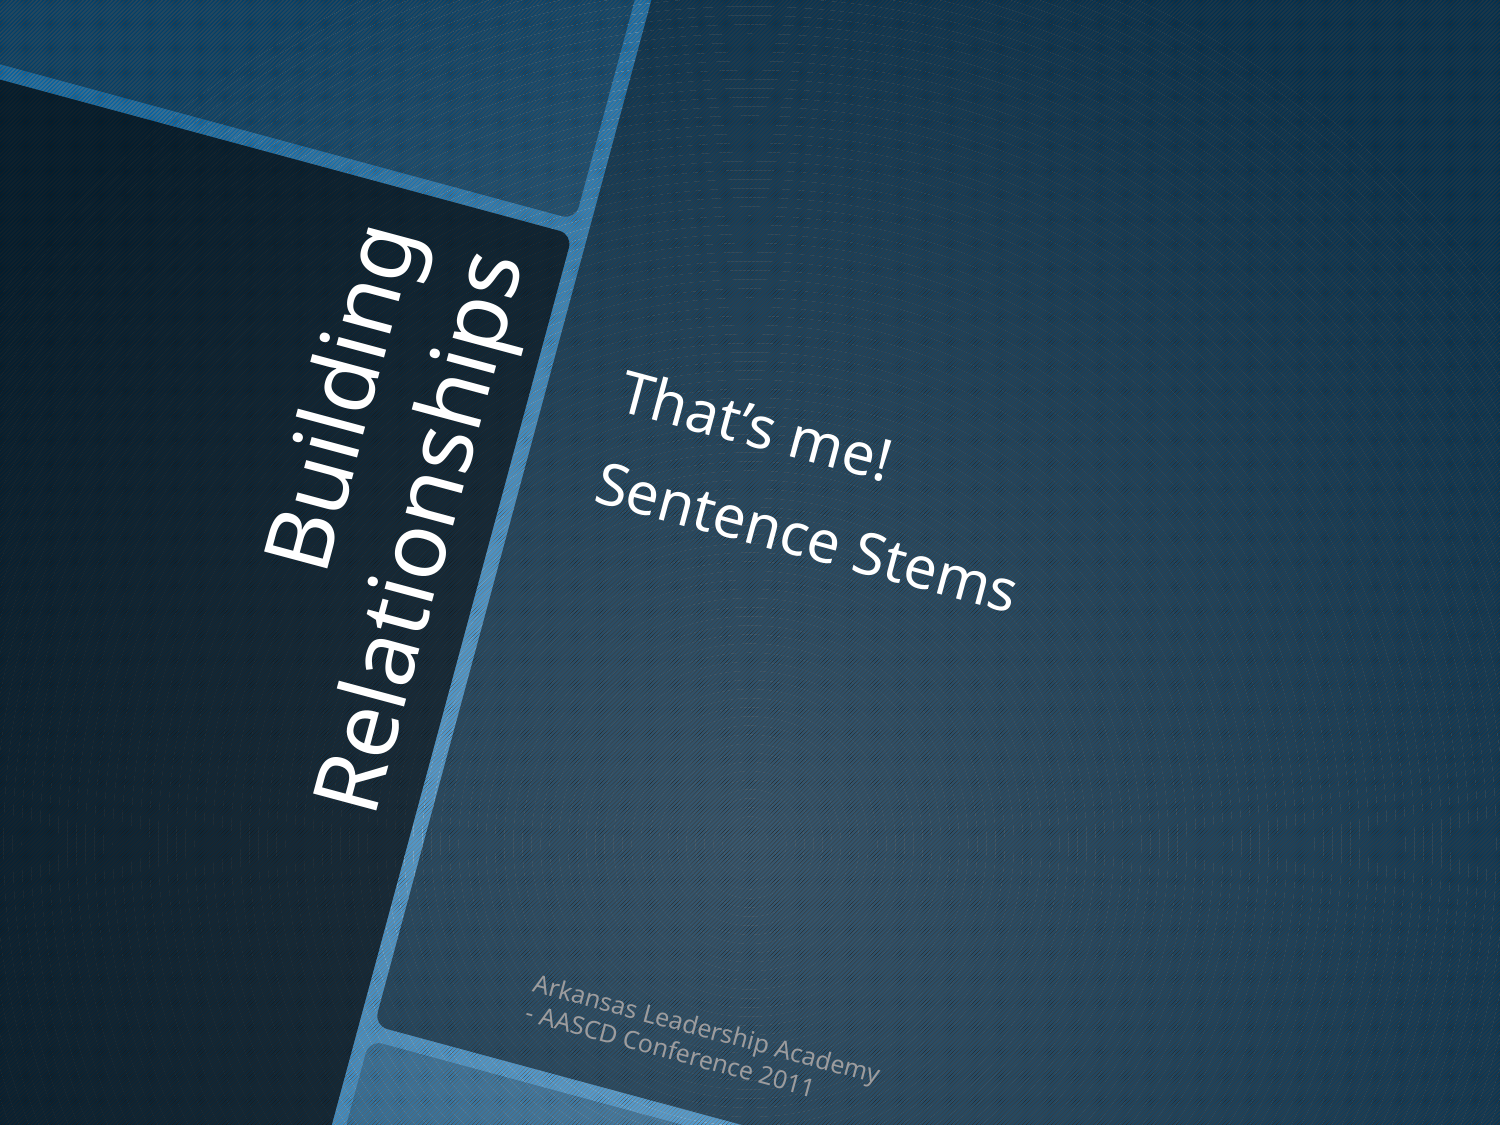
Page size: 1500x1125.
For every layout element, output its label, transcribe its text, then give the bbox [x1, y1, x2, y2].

list That’s me! Sentence Stems [475, 72, 1430, 1076]
title Building Relationships [69, 181, 554, 1056]
footer Arkansas Leadership Academy - AASCD Conference 2011 [508, 963, 903, 1123]
